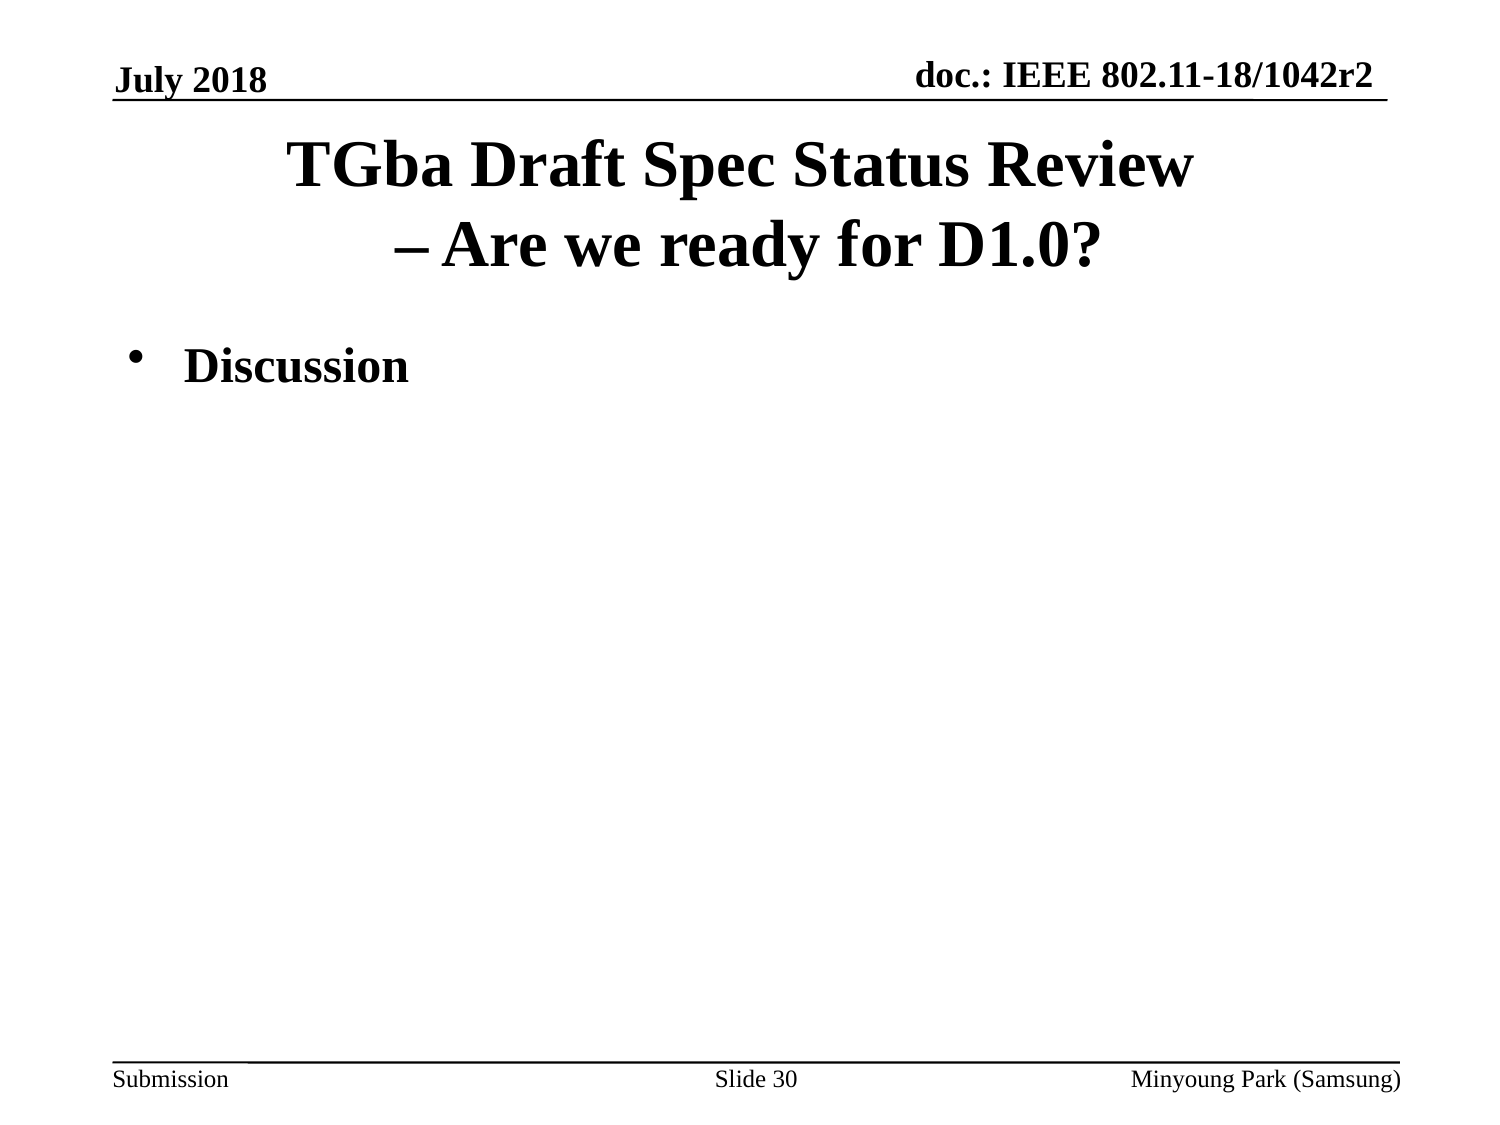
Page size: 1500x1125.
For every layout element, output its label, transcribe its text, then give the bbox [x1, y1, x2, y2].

slide_number Slide 30 [712, 1061, 800, 1093]
list Discussion [112, 324, 1388, 1000]
footer Minyoung Park (Samsung) [949, 1061, 1402, 1093]
title TGba Draft Spec Status Review – Are we ready for D1.0? [112, 112, 1388, 288]
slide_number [114, 54, 335, 101]
